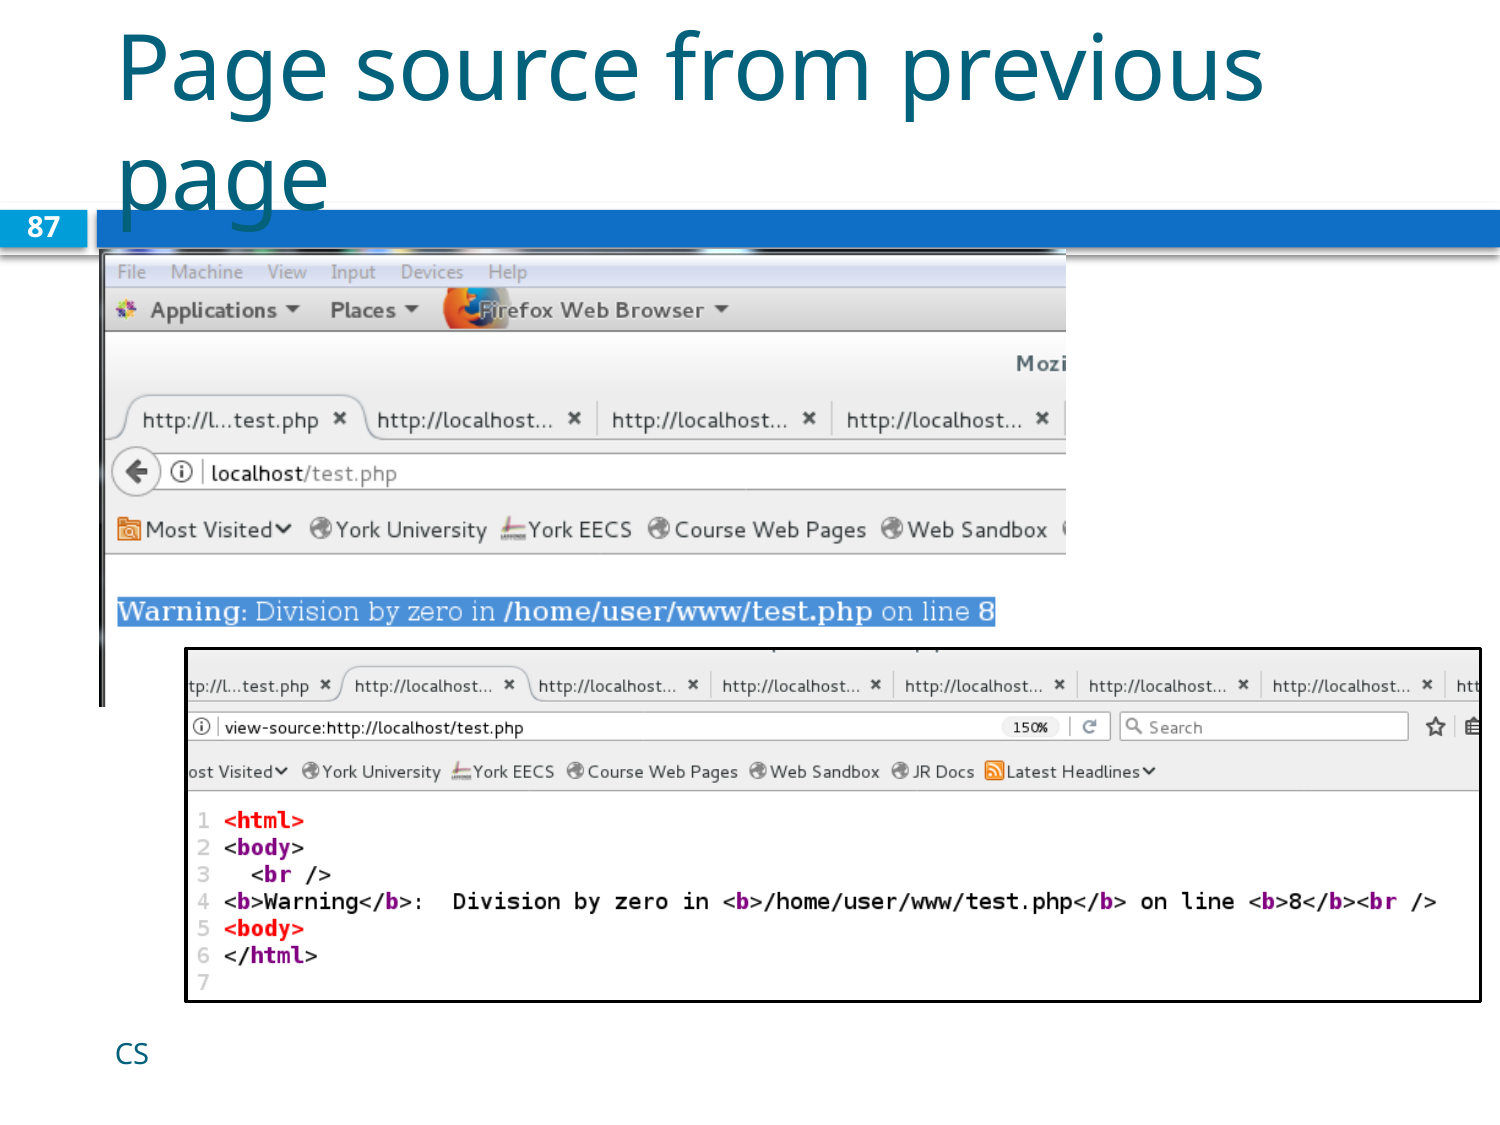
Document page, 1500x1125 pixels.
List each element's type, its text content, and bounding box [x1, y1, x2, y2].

picture [99, 249, 1480, 1001]
slide_number 87 [0, 208, 88, 249]
footer CS [99, 1025, 990, 1085]
title Page source from previous page [100, 37, 1439, 201]
